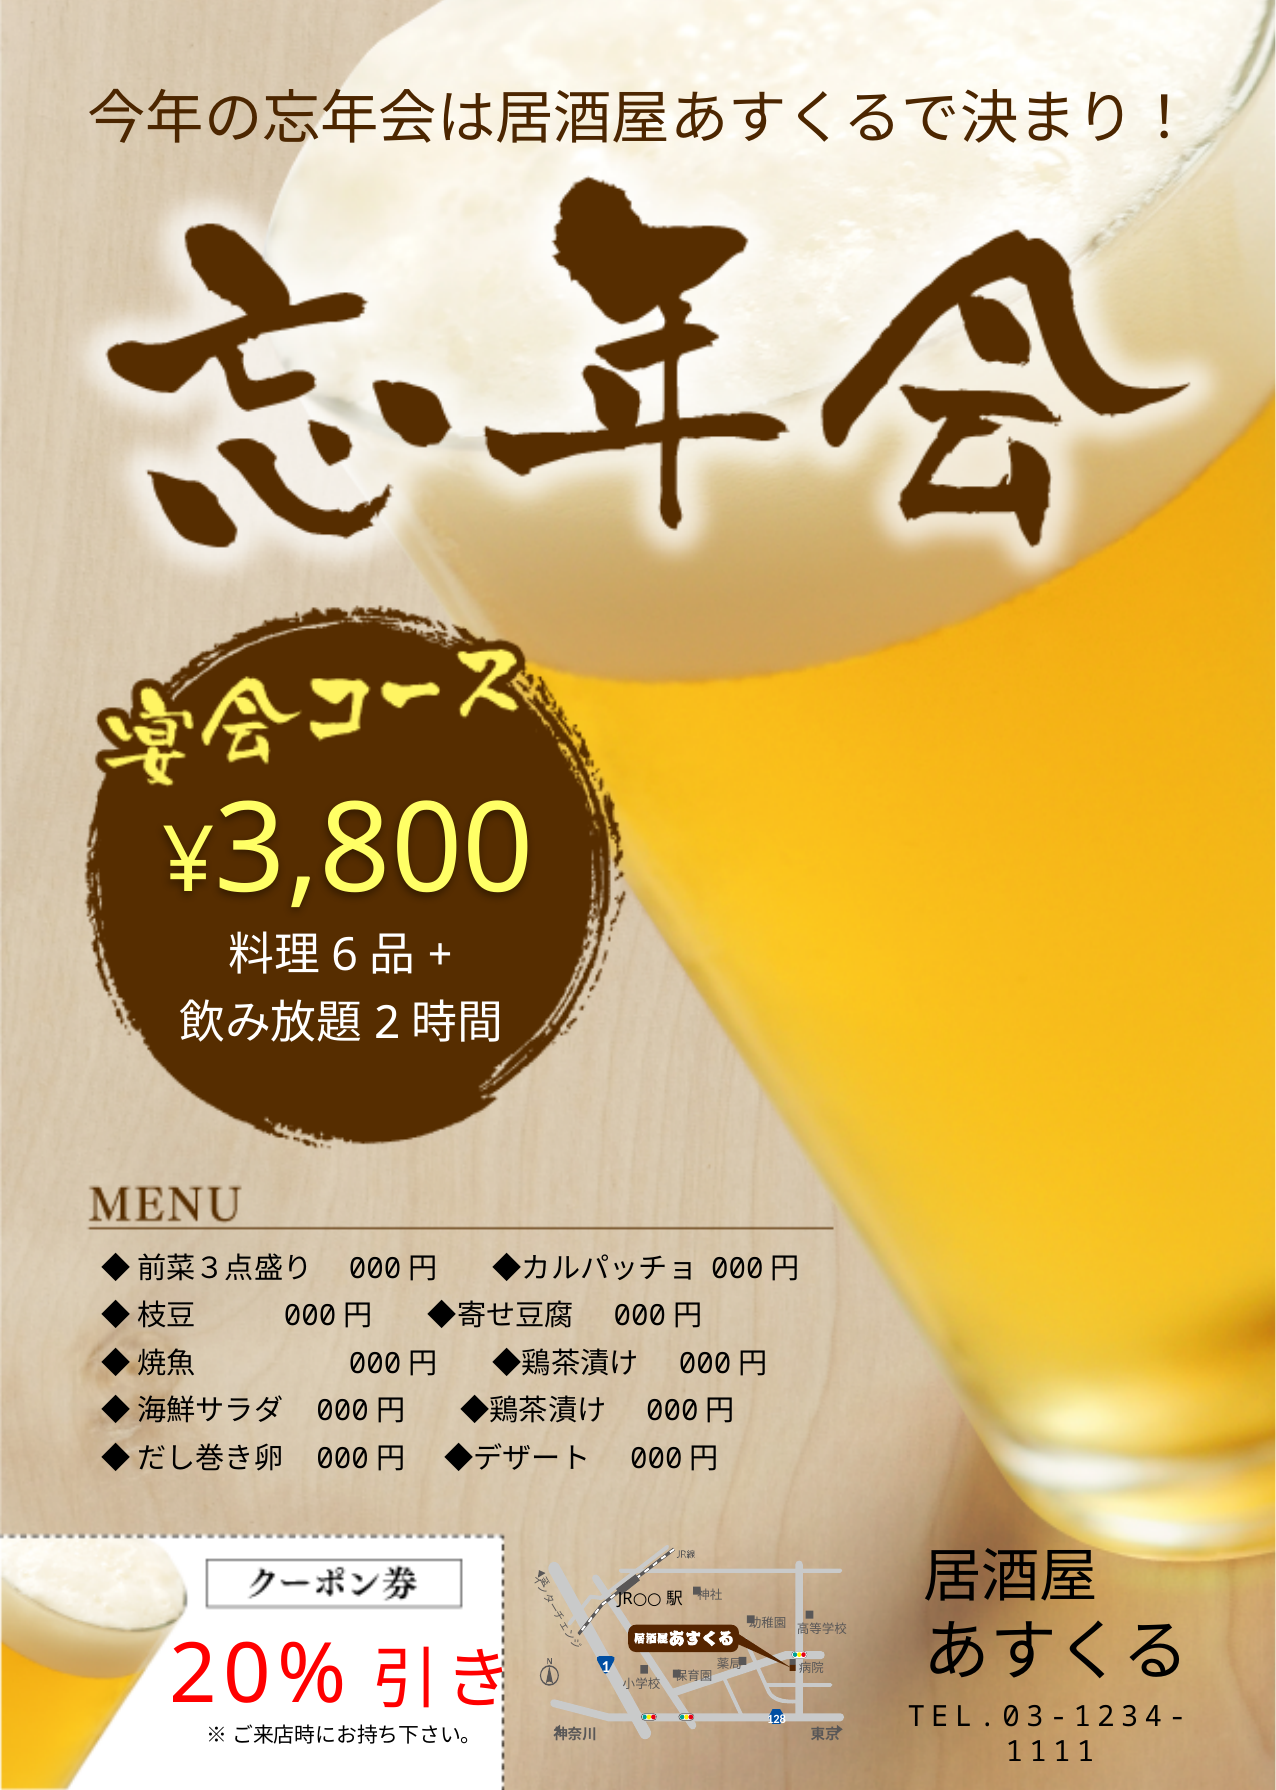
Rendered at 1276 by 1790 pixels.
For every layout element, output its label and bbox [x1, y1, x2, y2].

text_box [537, 1544, 845, 1740]
picture [0, 0, 1276, 1790]
